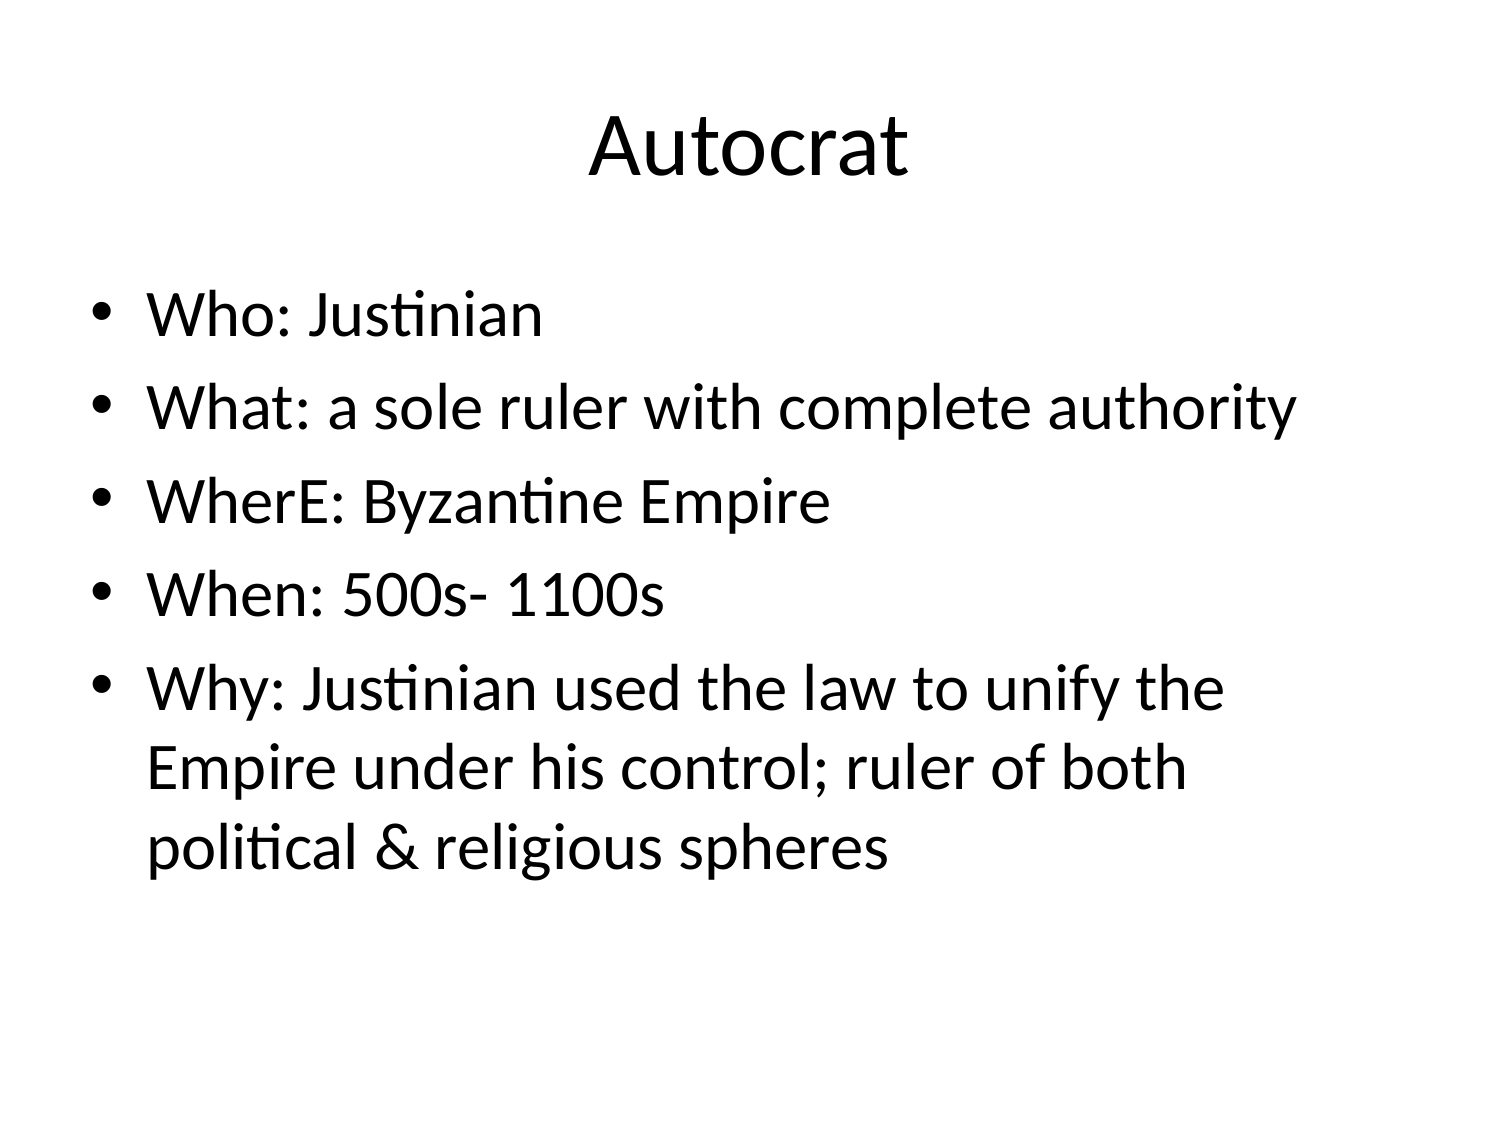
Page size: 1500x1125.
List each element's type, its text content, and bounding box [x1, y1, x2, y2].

title Autocrat [75, 45, 1425, 233]
list Who: Justinian What: a sole ruler with complete authority WherE: Byzantine Empire When: 500s- 1100s Why: Justinian used the law to unify the Empire under his control; ruler of both political & religious spheres [75, 262, 1425, 1005]
